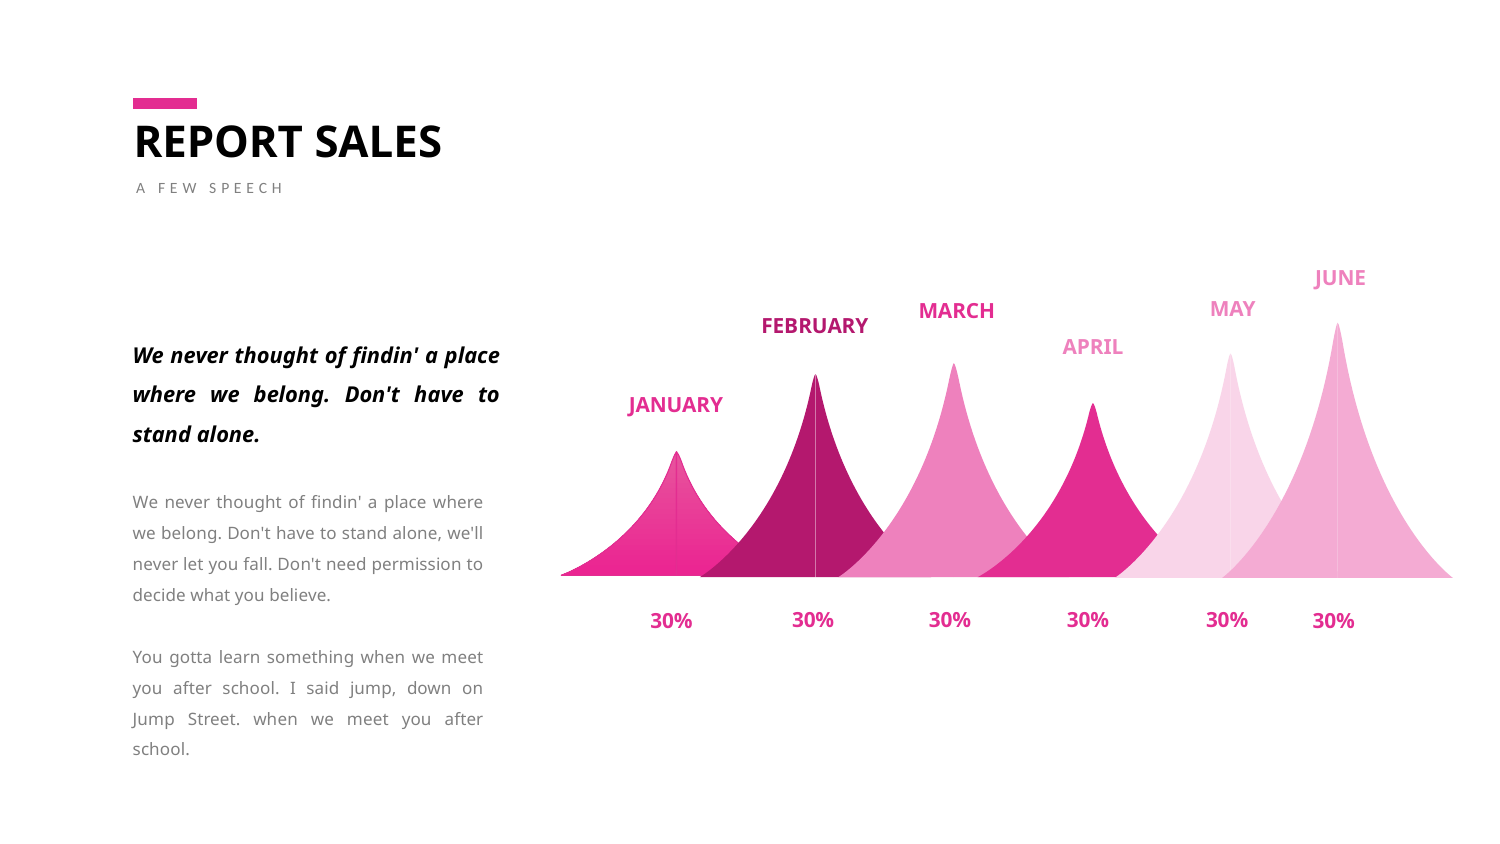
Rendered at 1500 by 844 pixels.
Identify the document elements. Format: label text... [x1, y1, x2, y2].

text_box 30% [910, 601, 990, 638]
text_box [560, 452, 699, 576]
text_box 30% [1187, 601, 1267, 638]
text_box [977, 403, 1114, 578]
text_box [699, 374, 838, 578]
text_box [1114, 353, 1222, 578]
text_box We never thought of findin' a place where we belong. Don't have to stand alone. [117, 321, 516, 454]
text_box MAY [1171, 290, 1294, 327]
text_box JUNE [1279, 258, 1402, 295]
text_box 30% [631, 601, 712, 639]
text_box A FEW SPEECH [121, 170, 390, 205]
text_box FEBRUARY [733, 307, 896, 344]
text_box APRIL [1032, 327, 1154, 364]
text_box 30% [1048, 601, 1128, 638]
text_box MARCH [896, 291, 1018, 328]
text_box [1222, 322, 1453, 578]
text_box 30% [1294, 601, 1374, 639]
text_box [838, 363, 1070, 578]
text_box REPORT SALES [118, 106, 574, 174]
text_box We never thought of findin' a place where we belong. Don't have to stand alone, we'll never let you fall. Don't need permission to decide what you believe. You gotta learn something when we meet you after school. I said jump, down on Jump Street. when we meet you after school. [117, 473, 499, 767]
text_box JANUARY [592, 386, 699, 423]
text_box 30% [773, 601, 853, 638]
